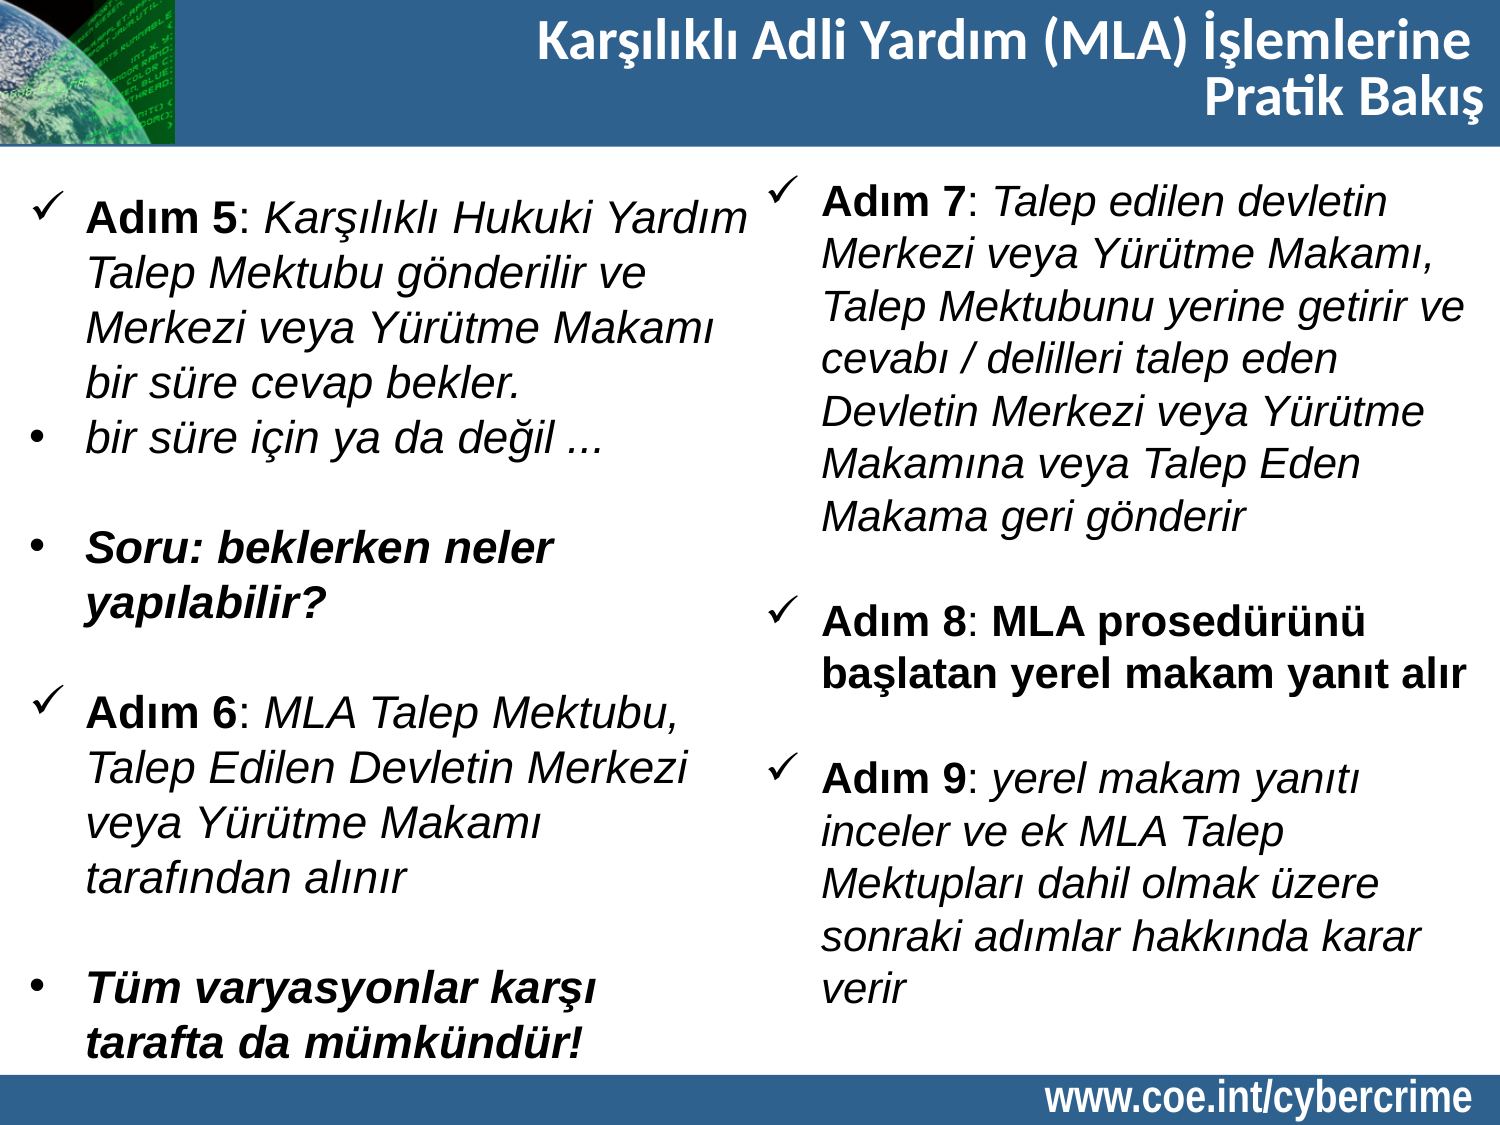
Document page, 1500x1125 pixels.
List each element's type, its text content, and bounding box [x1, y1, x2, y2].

text_box [0, 1073, 1030, 1125]
text_box Karşılıklı Adli Yardım (MLA) İşlemlerine Pratik Bakış [177, 0, 1500, 149]
text_box Adım 5: Karşılıklı Hukuki Yardım Talep Mektubu gönderilir ve Merkezi veya Yürütme Makamı bir süre cevap bekler. bir süre için ya da değil ... Soru: beklerken neler yapılabilir? Adım 6: MLA Talep Mektubu, Talep Edilen Devletin Merkezi veya Yürütme Makamı tarafından alınır Tüm varyasyonlar karşı tarafta da mümkündür! [14, 180, 765, 1075]
picture [0, 0, 175, 144]
text_box www.coe.int/cybercrime [1030, 1059, 1500, 1125]
text_box Adım 7: Talep edilen devletin Merkezi veya Yürütme Makamı, Talep Mektubunu yerine getirir ve cevabı / delilleri talep eden Devletin Merkezi veya Yürütme Makamına veya Talep Eden Makama geri gönderir Adım 8: MLA prosedürünü başlatan yerel makam yanıt alır Adım 9: yerel makam yanıtı inceler ve ek MLA Talep Mektupları dahil olmak üzere sonraki adımlar hakkında karar verir [749, 165, 1500, 1020]
